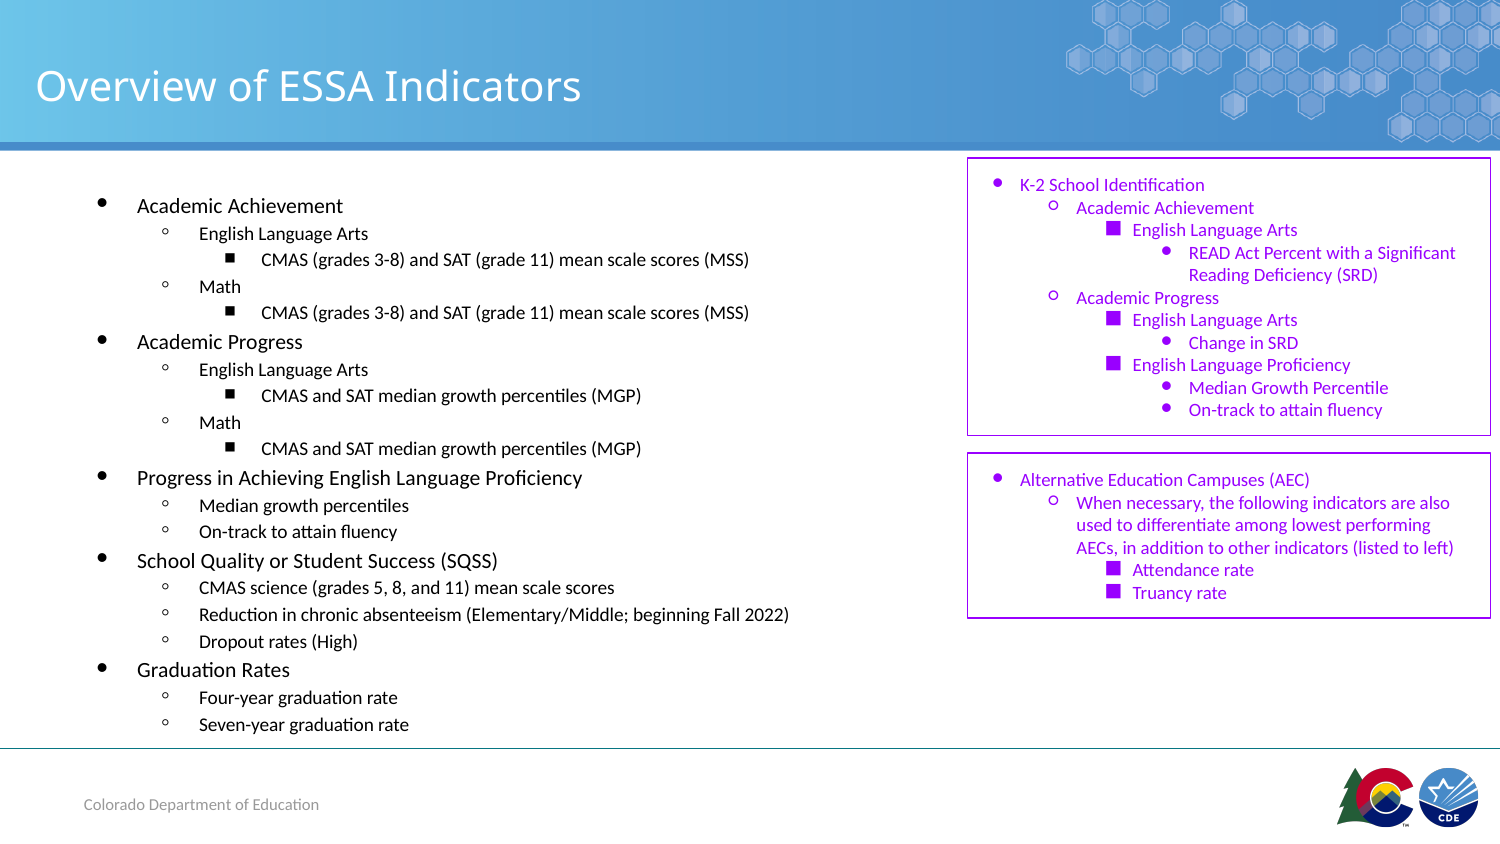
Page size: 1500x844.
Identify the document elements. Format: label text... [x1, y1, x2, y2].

list Academic Achievement English Language Arts CMAS (grades 3-8) and SAT (grade 11) mean scale scores (MSS) Math CMAS (grades 3-8) and SAT (grade 11) mean scale scores (MSS) Academic Progress English Language Arts CMAS and SAT median growth percentiles (MGP) Math CMAS and SAT median growth percentiles (MGP) Progress in Achieving English Language Proficiency Median growth percentiles On-track to attain fluency School Quality or Student Success (SQSS) CMAS science (grades 5, 8, and 11) mean scale scores Reduction in chronic absenteeism (Elementary/Middle; beginning Fall 2022) Dropout rates (High) Graduation Rates Four-year graduation rate Seven-year graduation rate [75, 187, 1473, 741]
text_box K-2 School Identification Academic Achievement English Language Arts READ Act Percent with a Significant Reading Deficiency (SRD) Academic Progress English Language Arts Change in SRD English Language Proficiency Median Growth Percentile On-track to attain fluency [967, 158, 1491, 436]
picture [1336, 767, 1479, 828]
picture [0, 0, 1500, 151]
title Overview of ESSA Indicators [34, 37, 1433, 132]
text_box Alternative Education Campuses (AEC) When necessary, the following indicators are also used to differentiate among lowest performing AECs, in addition to other indicators (listed to left) Attendance rate Truancy rate [967, 452, 1491, 618]
